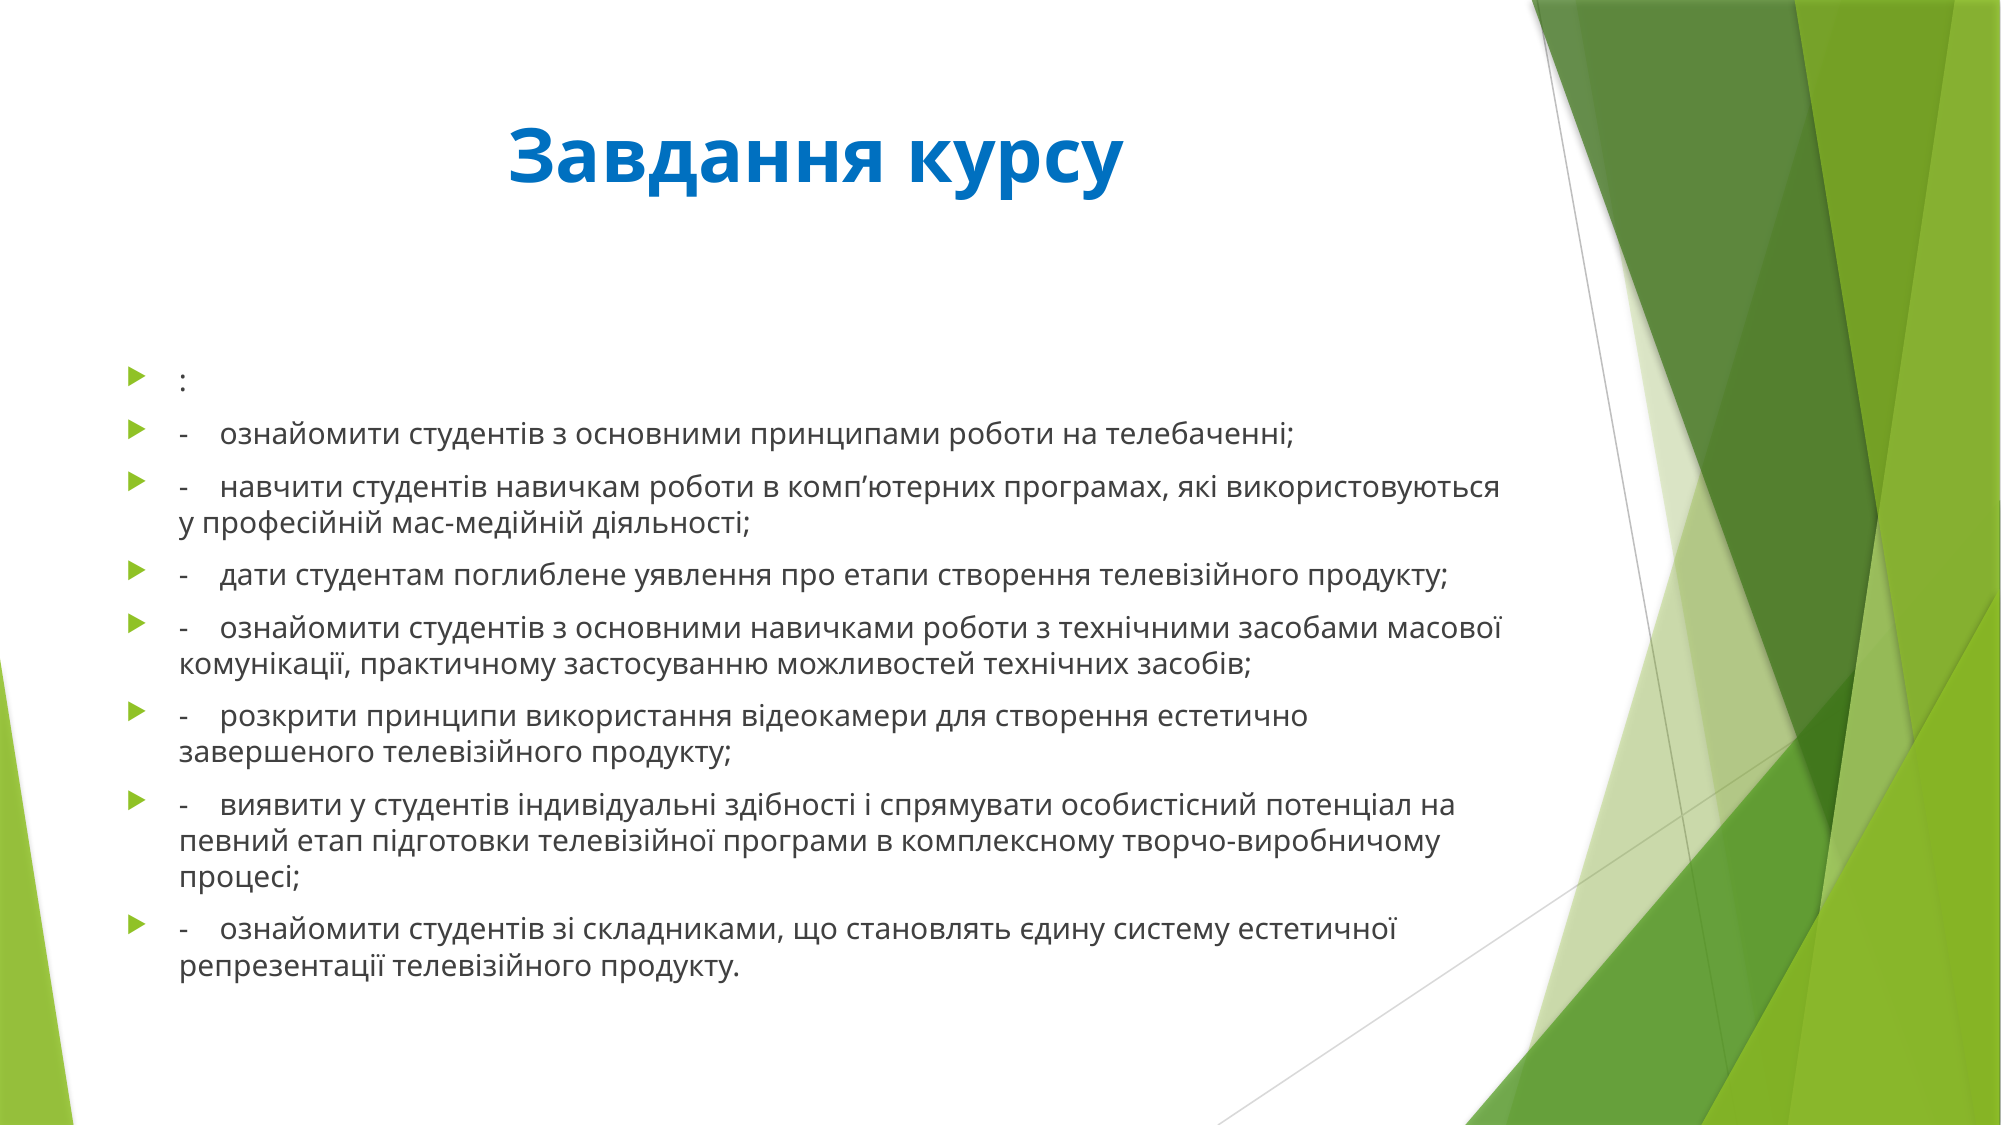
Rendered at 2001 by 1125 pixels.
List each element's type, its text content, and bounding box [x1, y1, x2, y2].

list : - ознайомити студентів з основними принципами роботи на телебаченні; - навчити студентів навичкам роботи в комп’ютерних програмах, які використовуються у професійній мас-медійній діяльності; - дати студентам поглиблене уявлення про етапи створення телевізійного продукту; - ознайомити студентів з основними навичками роботи з технічними засобами масової комунікації, практичному застосуванню можливостей технічних засобів; - розкрити принципи використання відеокамери для створення естетично завершеного телевізійного продукту; - виявити у студентів індивідуальні здібності і спрямувати особистісний потенціал на певний етап підготовки телевізійної програми в комплексному творчо-виробничому процесі; - ознайомити студентів зі складниками, що становлять єдину систему естетичної репрезентації телевізійного продукту. [111, 354, 1522, 992]
title Завдання курсу [111, 99, 1522, 317]
